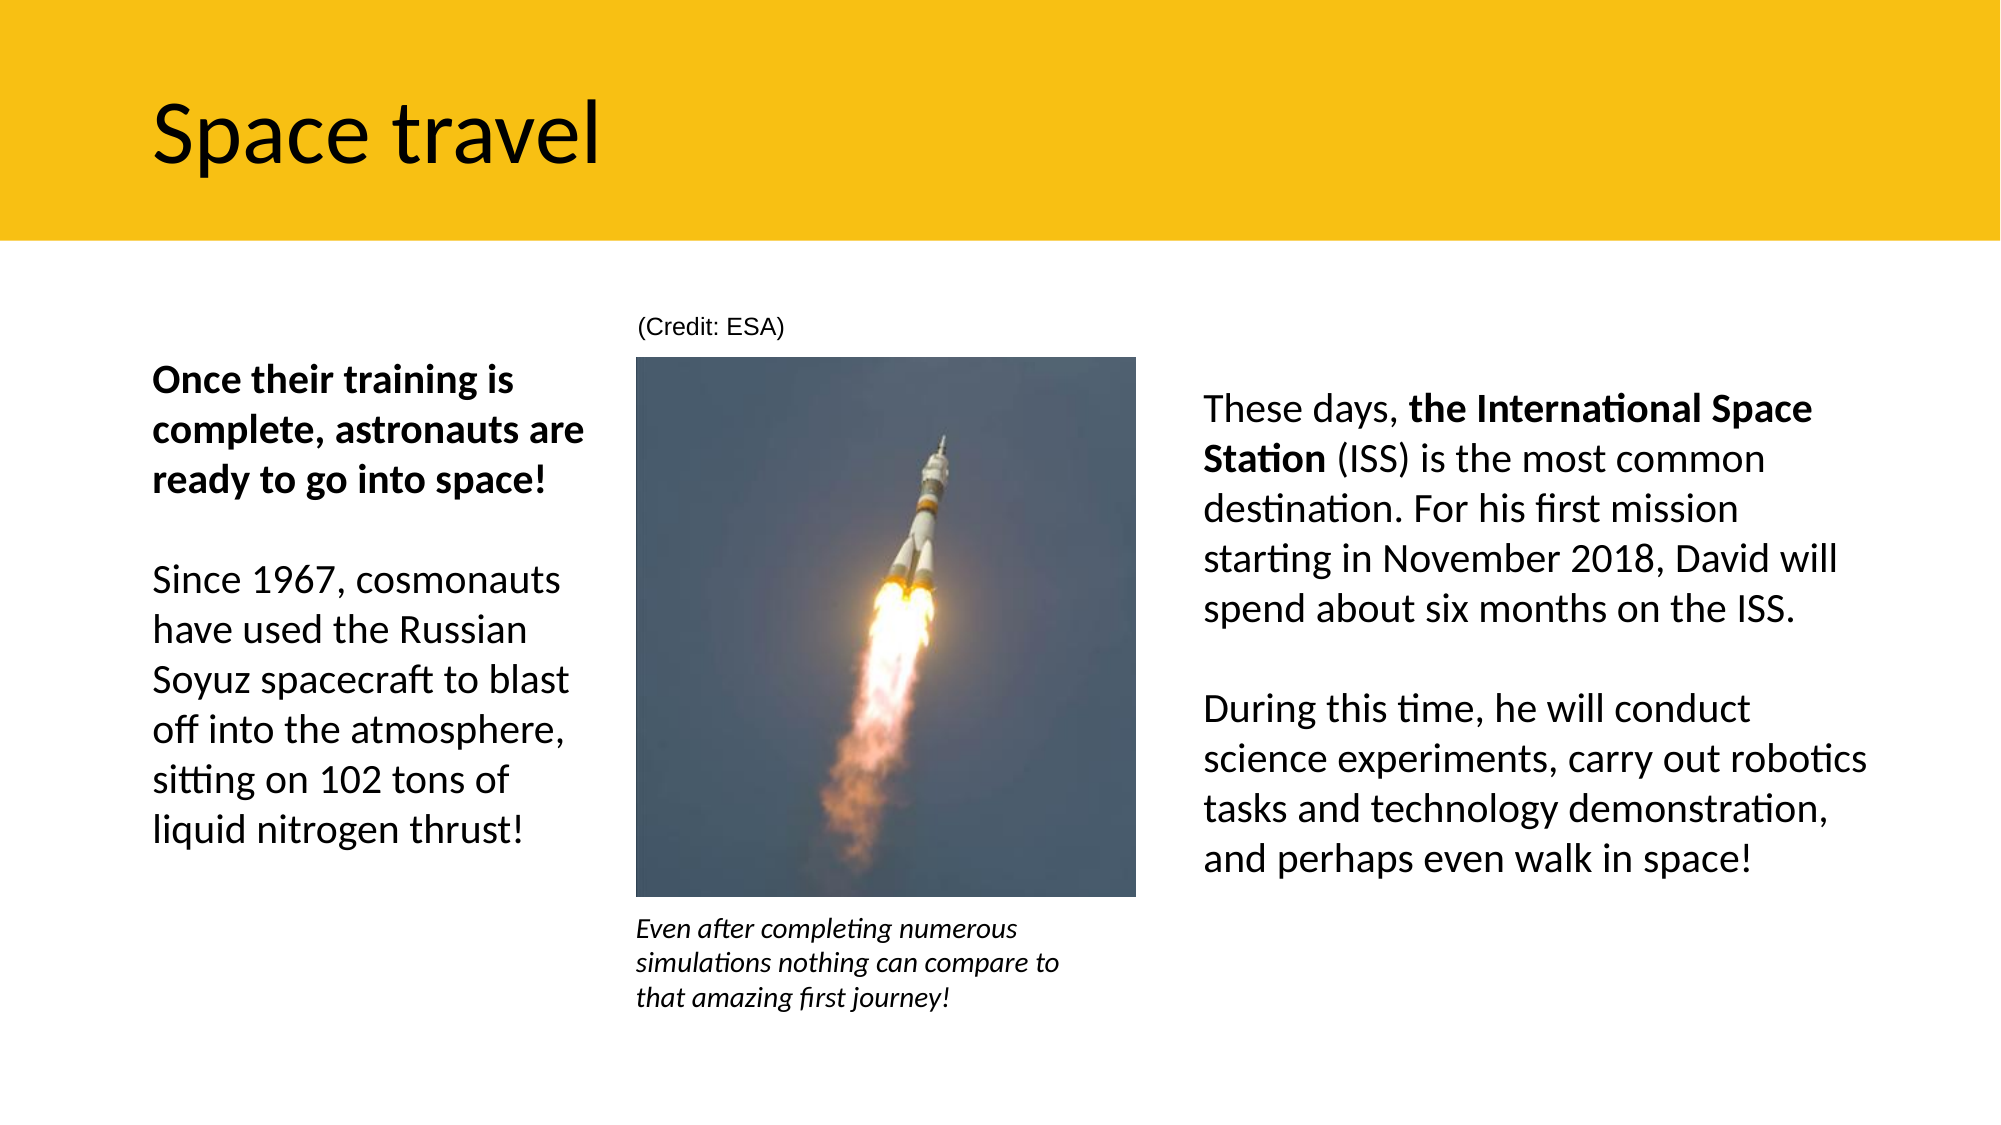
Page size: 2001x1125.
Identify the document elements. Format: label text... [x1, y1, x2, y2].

text_box These days, the International Space Station (ISS) is the most common destination. For his first mission starting in November 2018, David will spend about six months on the ISS. During this time, he will conduct science experiments, carry out robotics tasks and technology demonstration, and perhaps even walk in space! [1188, 373, 1887, 981]
text_box (Credit: ESA) [622, 295, 865, 359]
text_box Even after completing numerous simulations nothing can compare to that amazing first journey! [620, 893, 1080, 1092]
title Space travel [137, 62, 1863, 207]
text_box Once their training is complete, astronauts are ready to go into space! Since 1967, cosmonauts have used the Russian Soyuz spacecraft to blast off into the atmosphere, sitting on 102 tons of liquid nitrogen thrust! [137, 344, 621, 944]
picture [635, 356, 1136, 897]
